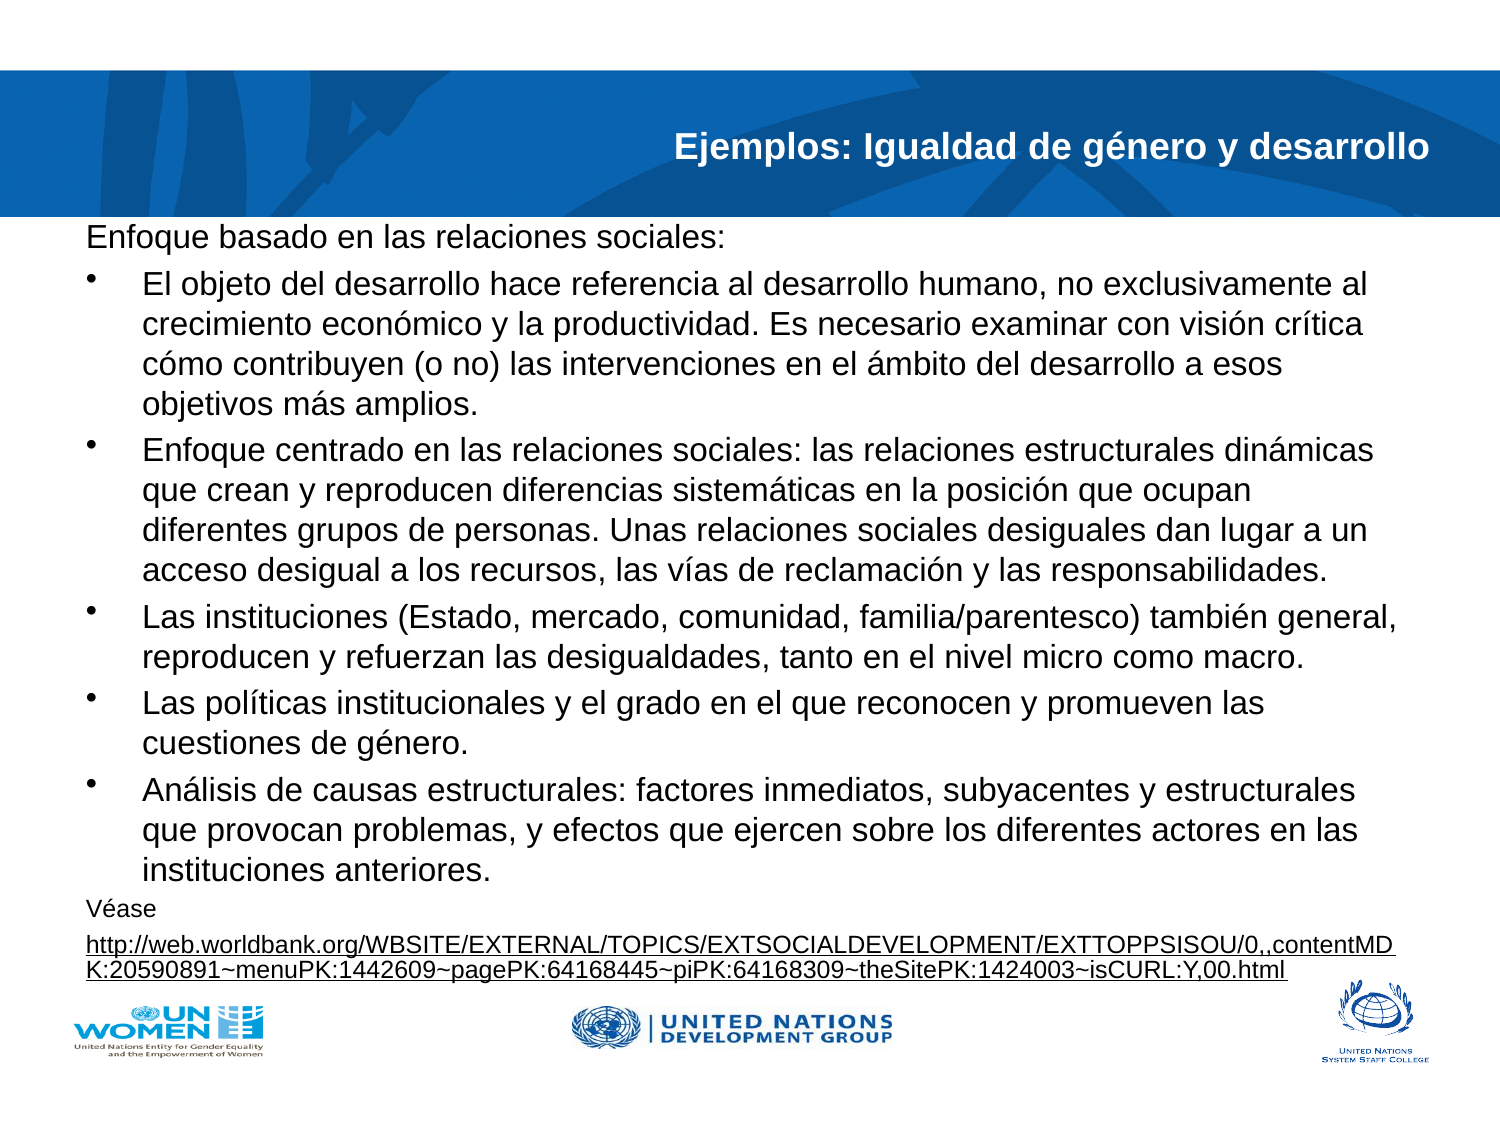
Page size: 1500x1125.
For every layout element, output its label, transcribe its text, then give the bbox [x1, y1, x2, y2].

picture [194, 1006, 204, 1013]
picture [0, 70, 1500, 217]
title Ejemplos: Igualdad de género y desarrollo [170, 94, 1447, 195]
picture [1322, 979, 1429, 1063]
picture [170, 1006, 179, 1018]
picture [73, 1006, 263, 1058]
list Enfoque basado en las relaciones sociales: El objeto del desarrollo hace referencia al desarrollo humano, no exclusivamente al crecimiento económico y la productividad. Es necesario examinar con visión crítica cómo contribuyen (o no) las intervenciones en el ámbito del desarrollo a esos objetivos más amplios. Enfoque centrado en las relaciones sociales: las relaciones estructurales dinámicas que crean y reproducen diferencias sistemáticas en la posición que ocupan diferentes grupos de personas. Unas relaciones sociales desiguales dan lugar a un acceso desigual a los recursos, las vías de reclamación y las responsabilidades. Las instituciones (Estado, mercado, comunidad, familia/parentesco) también general, reproducen y refuerzan las desigualdades, tanto en el nivel micro como macro. Las políticas institucionales y el grado en el que reconocen y promueven las cuestiones de género. Análisis de causas estructurales: factores inmediatos, subyacentes y estructurales que provocan problemas, y efectos que ejercen sobre los diferentes actores en las instituciones anteriores. Véase http://web.worldbank.org/WBSITE/EXTERNAL/TOPICS/EXTSOCIALDEVELOPMENT/EXTTOPPSISOU/0,,contentMDK:20590891~menuPK:1442609~pagePK:64168445~piPK:64168309~theSitePK:1424003~isCURL:Y,00.html [70, 207, 1424, 918]
picture [572, 1006, 892, 1049]
